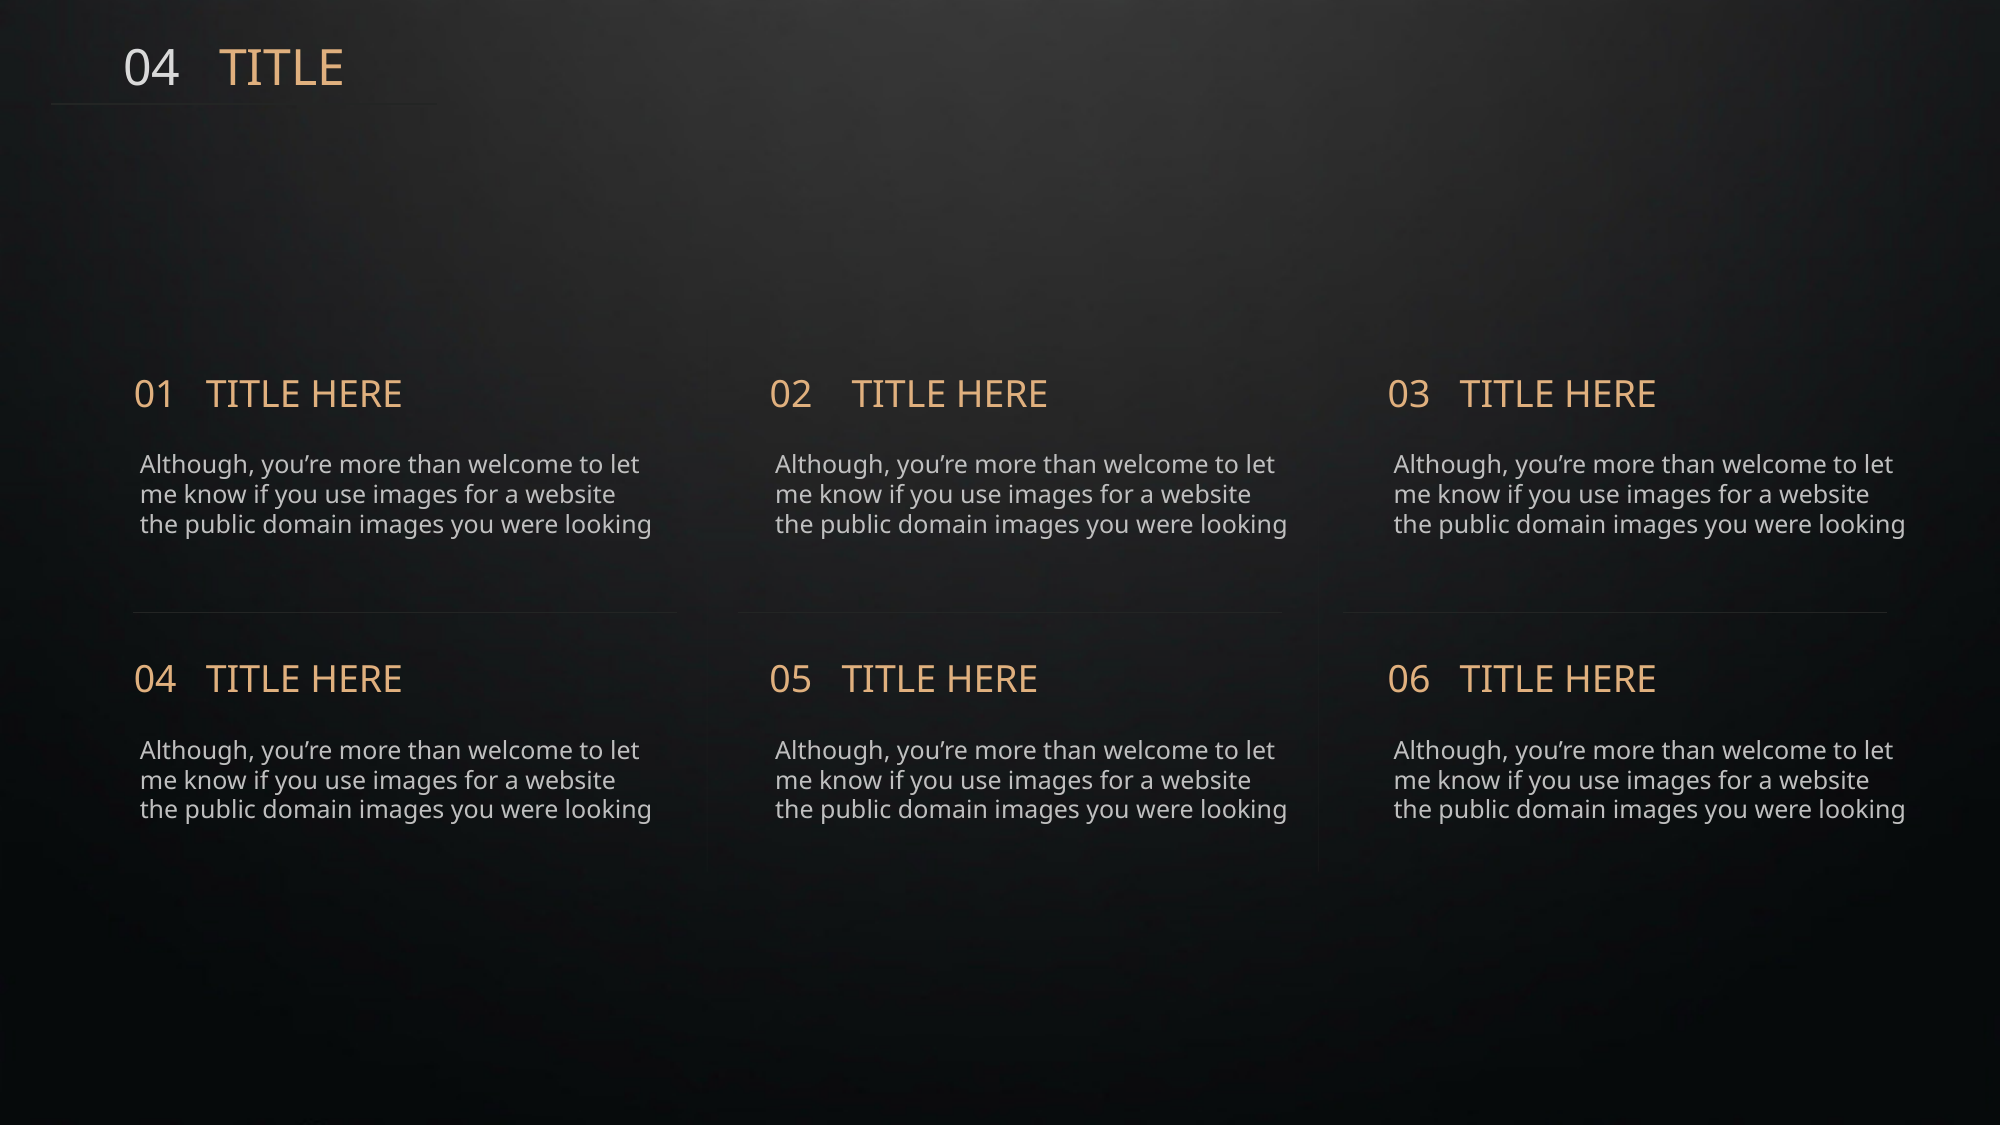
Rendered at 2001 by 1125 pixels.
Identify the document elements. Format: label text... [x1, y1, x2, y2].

text_box Although, you’re more than welcome to let me know if you use images for a website the public domain images you were looking [760, 441, 1316, 546]
text_box Although, you’re more than welcome to let me know if you use images for a website the public domain images you were looking [760, 726, 1316, 832]
text_box Although, you’re more than welcome to let me know if you use images for a website the public domain images you were looking [125, 726, 681, 832]
text_box 02 TITLE HERE [754, 362, 1064, 422]
text_box Although, you’re more than welcome to let me know if you use images for a website the public domain images you were looking [125, 441, 681, 546]
text_box 04 TITLE HERE [119, 647, 418, 708]
text_box Although, you’re more than welcome to let me know if you use images for a website the public domain images you were looking [1378, 441, 1935, 546]
text_box 05 TITLE HERE [754, 647, 1054, 708]
text_box Although, you’re more than welcome to let me know if you use images for a website the public domain images you were looking [1378, 726, 1935, 832]
text_box 06 TITLE HERE [1372, 647, 1672, 708]
picture [0, 0, 2000, 1125]
text_box 04 TITLE [107, 28, 362, 103]
text_box 03 TITLE HERE [1372, 362, 1672, 422]
text_box 01 TITLE HERE [119, 362, 418, 422]
